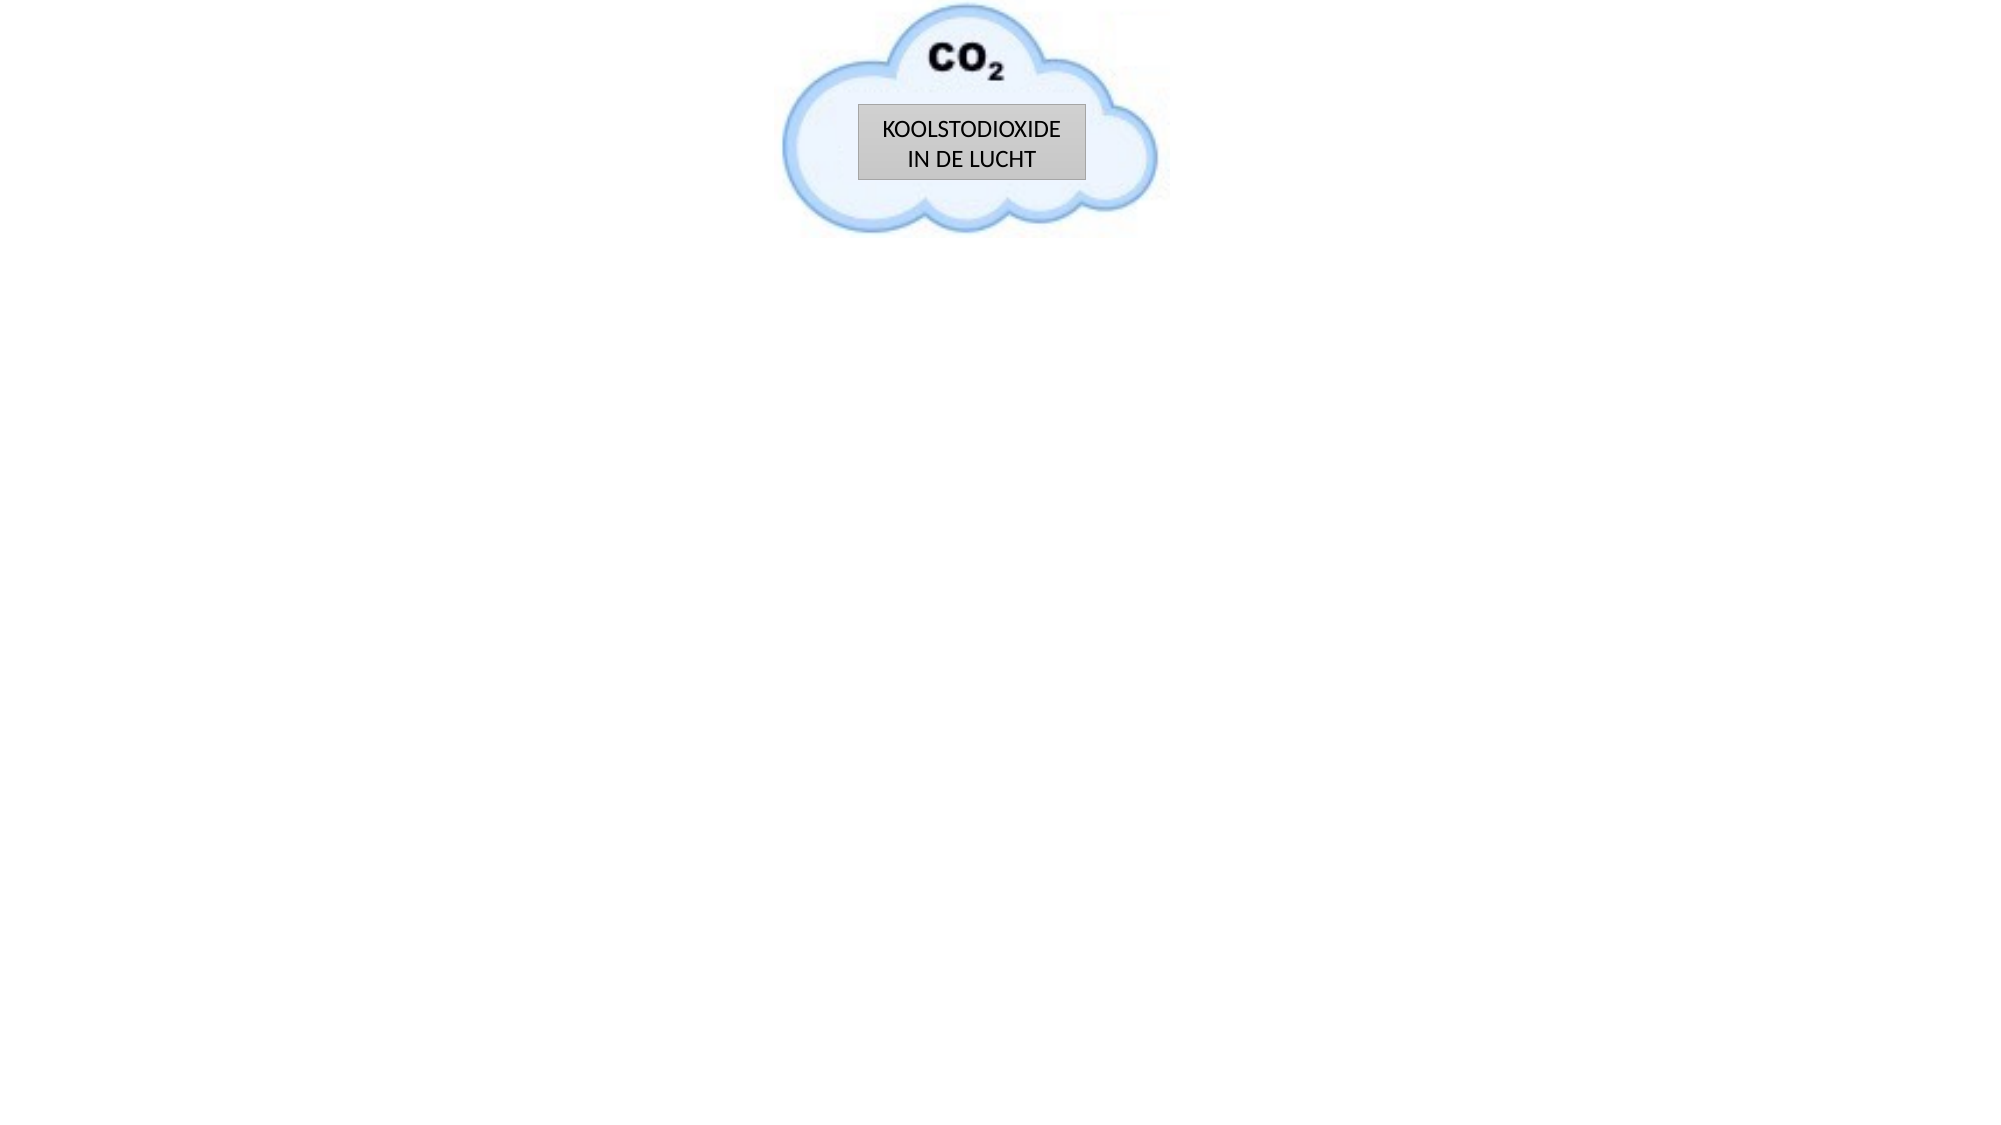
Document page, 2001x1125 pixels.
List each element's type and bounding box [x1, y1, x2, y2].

picture [774, 0, 1170, 238]
